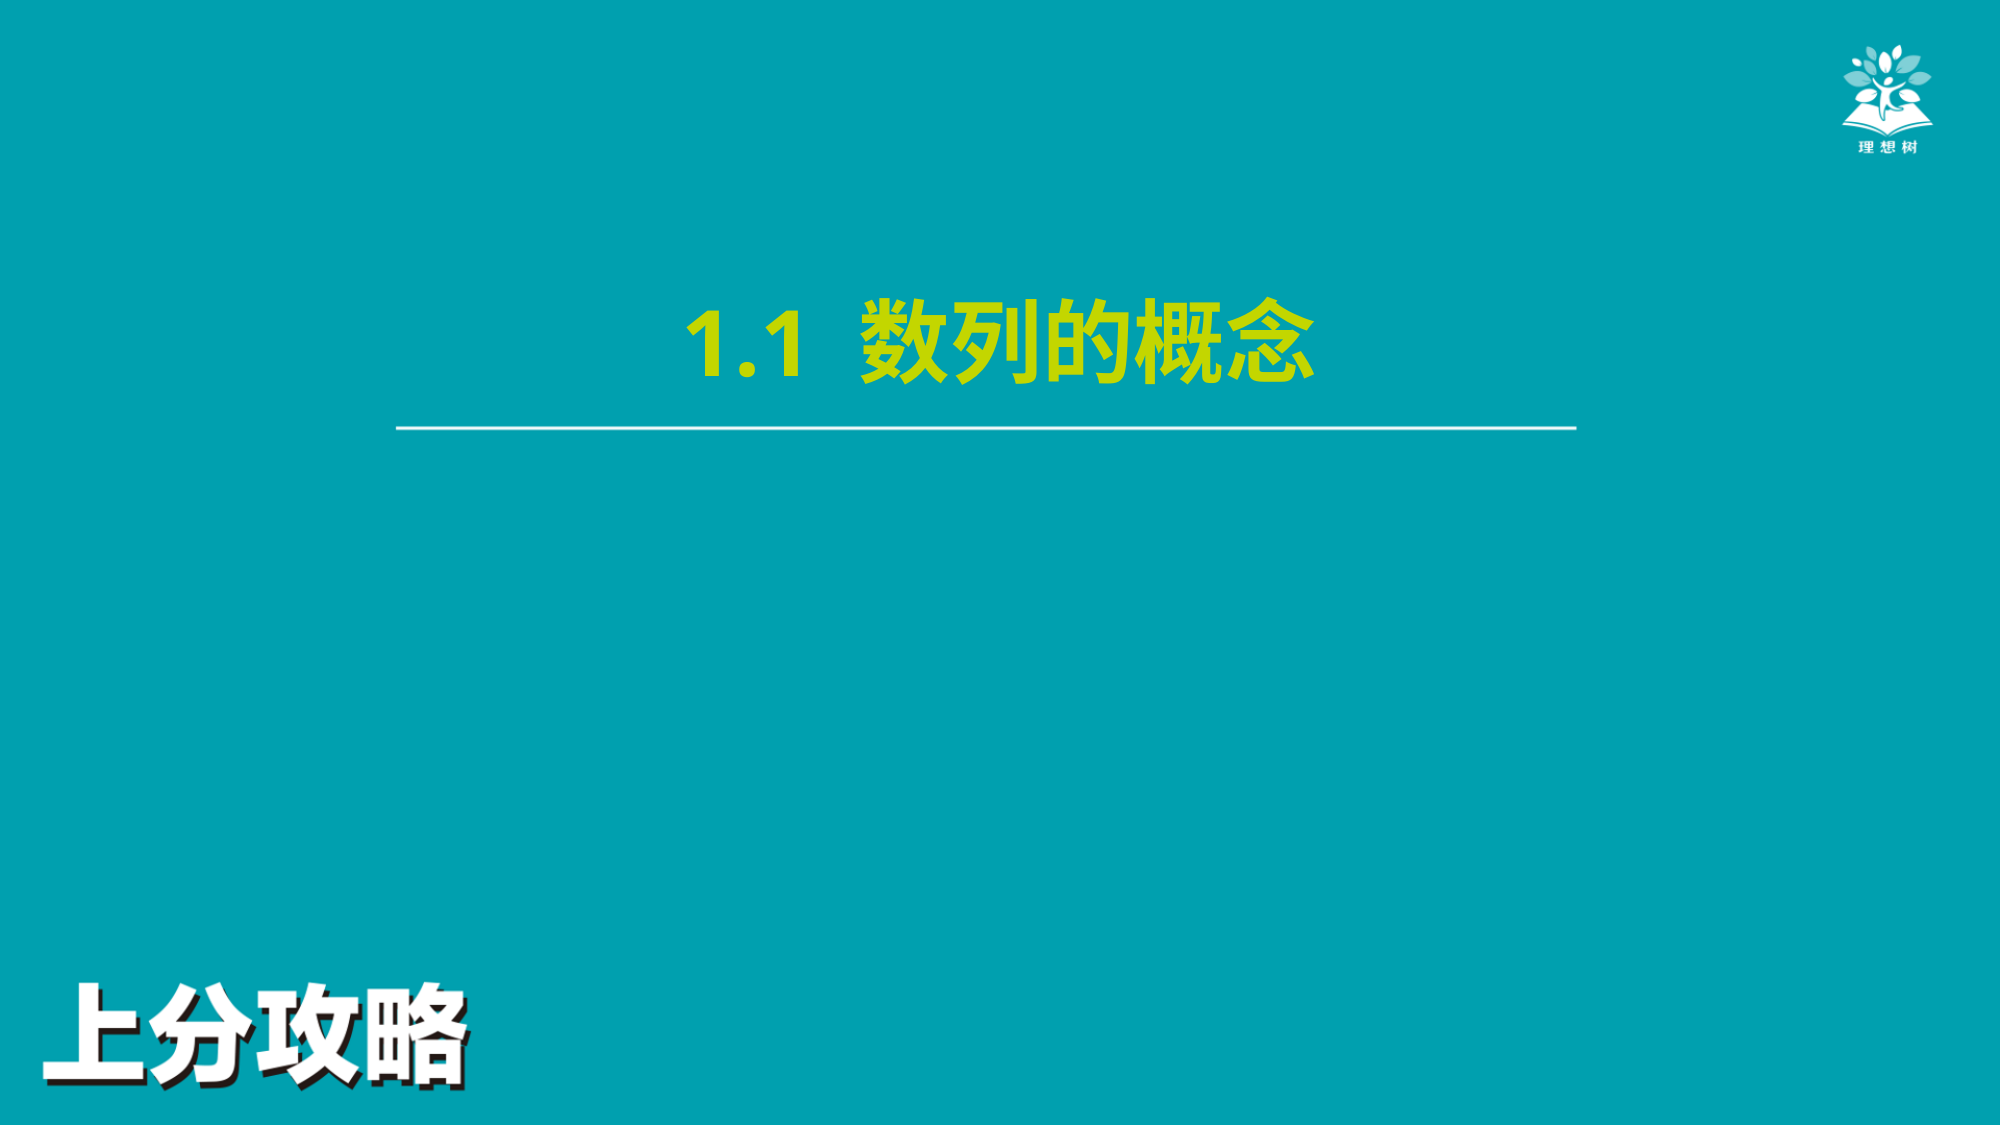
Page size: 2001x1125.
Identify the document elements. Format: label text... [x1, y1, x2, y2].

text_box 1.1 数列的概念 [0, 265, 2000, 413]
picture [0, 413, 2000, 1125]
picture [0, 0, 2000, 265]
